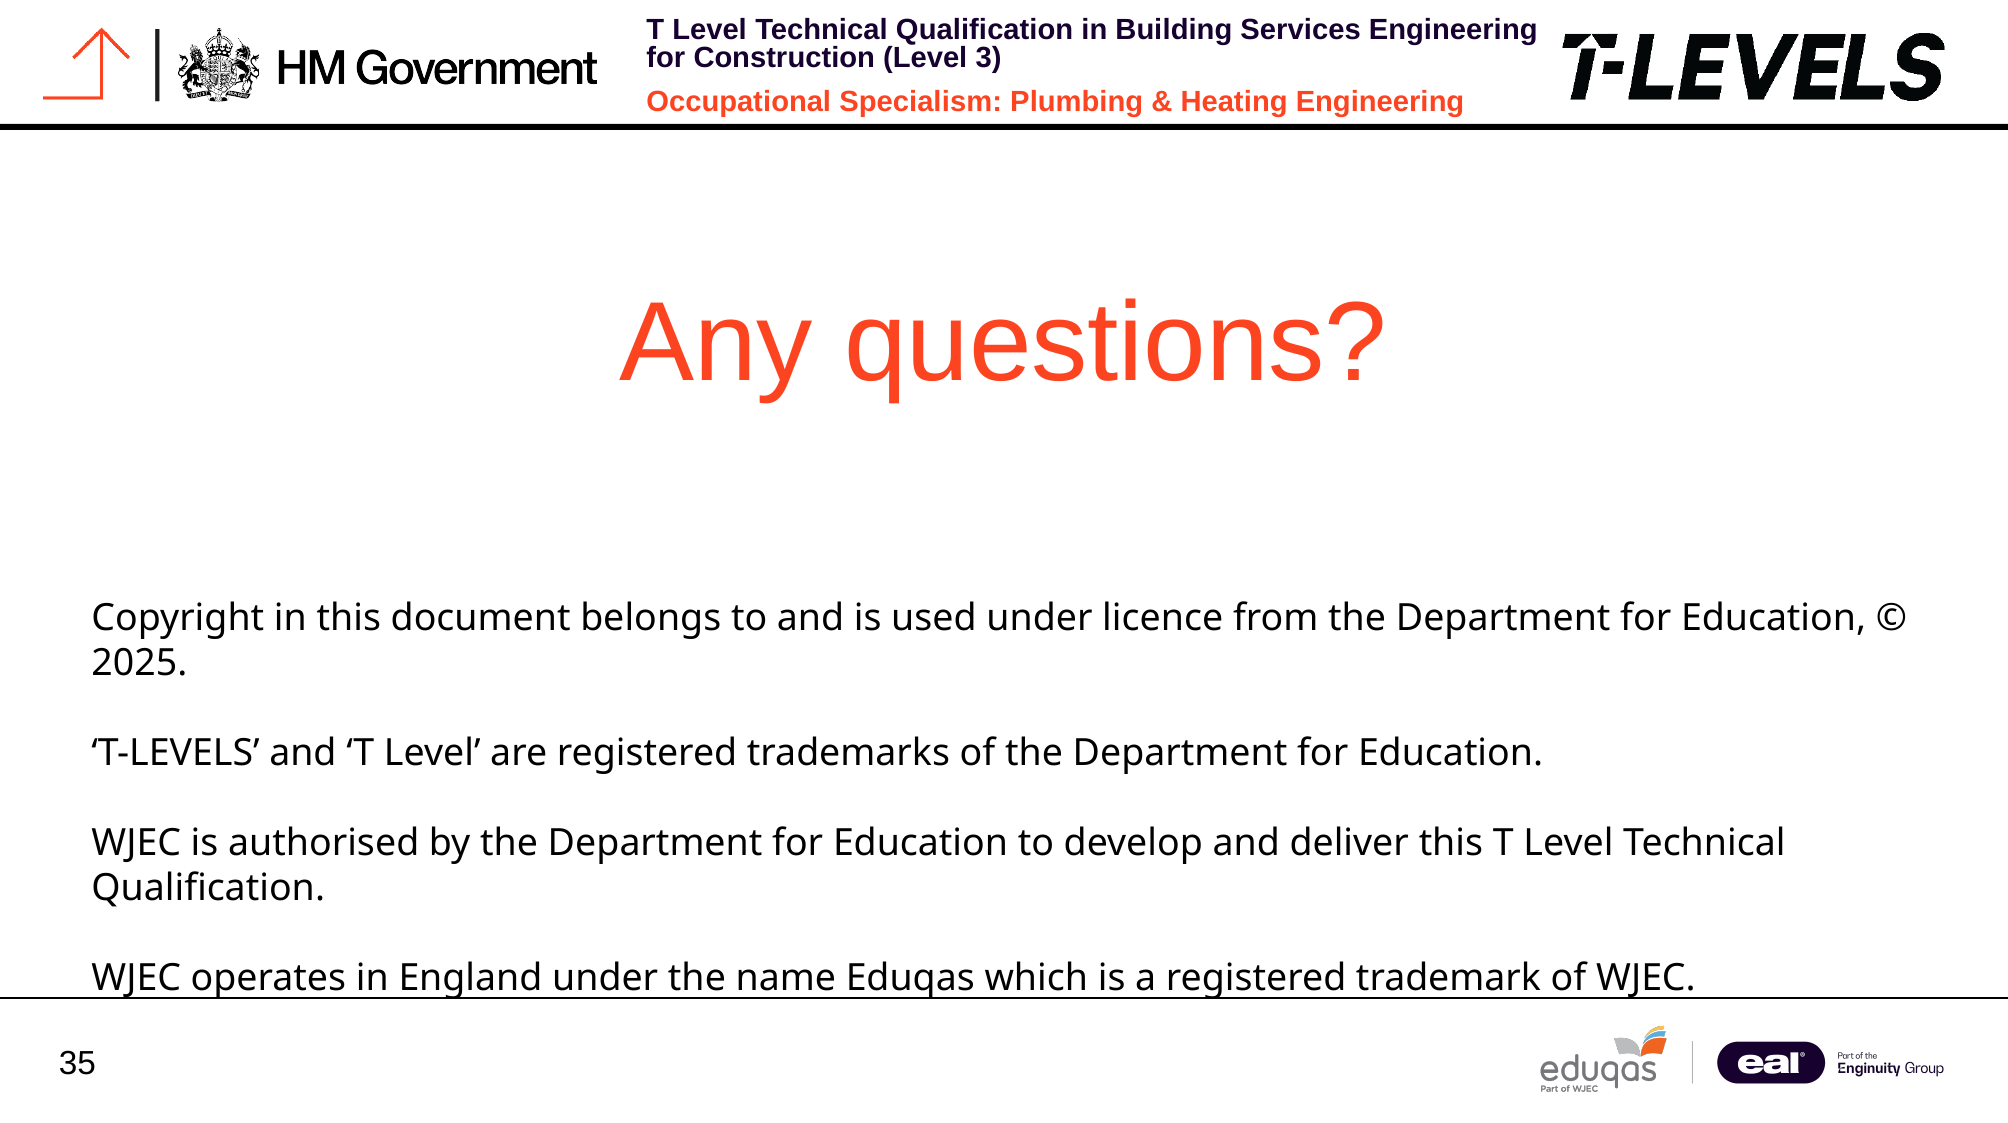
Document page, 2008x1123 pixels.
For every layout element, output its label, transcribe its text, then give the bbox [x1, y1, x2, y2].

picture [1543, 25, 1964, 108]
picture [155, 28, 597, 102]
picture [38, 27, 136, 100]
text_box Any questions? [590, 260, 1418, 411]
picture [1535, 1021, 1949, 1097]
text_box Copyright in this document belongs to and is used under licence from the Department for Education, © 2025. ‘T-LEVELS’ and ‘T Level’ are registered trademarks of the Department for Education. WJEC is authorised by the Department for Education to develop and deliver this T Level Technical Qualification. WJEC operates in England under the name Eduqas which is a registered trademark of WJEC. [76, 585, 1932, 1006]
